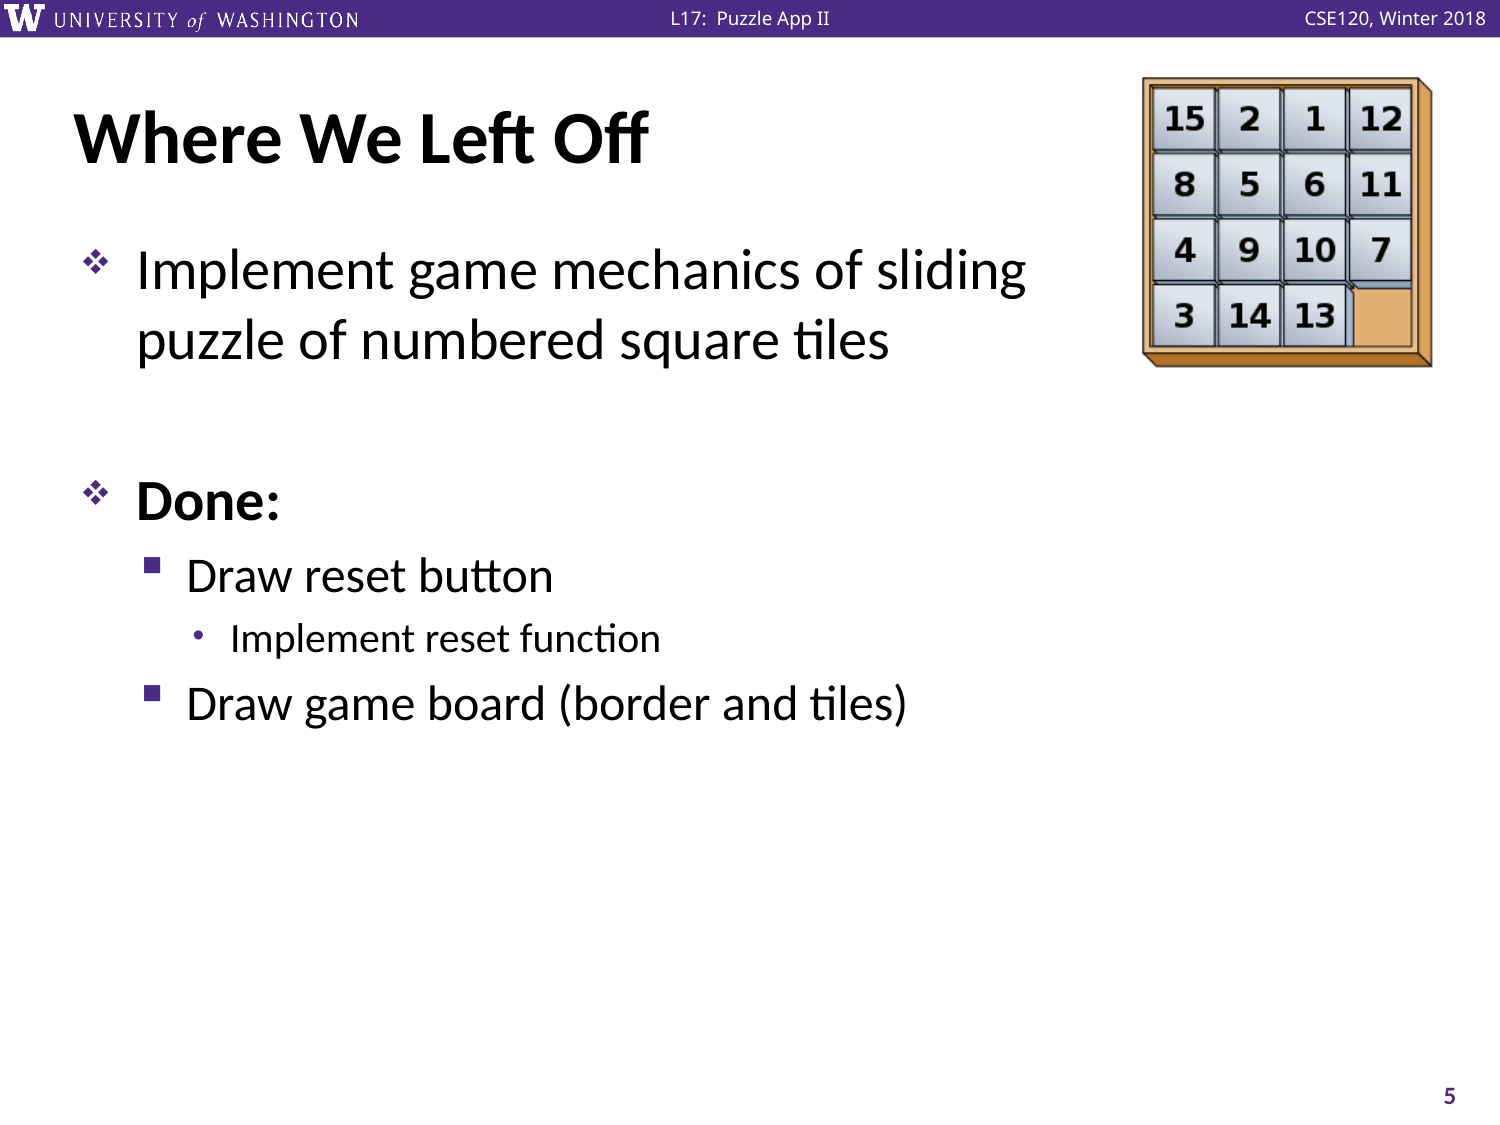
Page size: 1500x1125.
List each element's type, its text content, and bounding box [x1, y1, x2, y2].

title Where We Left Off [58, 71, 1136, 197]
list Implement game mechanics of sliding puzzle of numbered square tiles Done: Draw reset button Implement reset function Draw game board (border and tiles) [64, 223, 1438, 1040]
picture [4, 4, 358, 32]
picture [1137, 72, 1438, 373]
slide_number 5 [1400, 1065, 1500, 1125]
